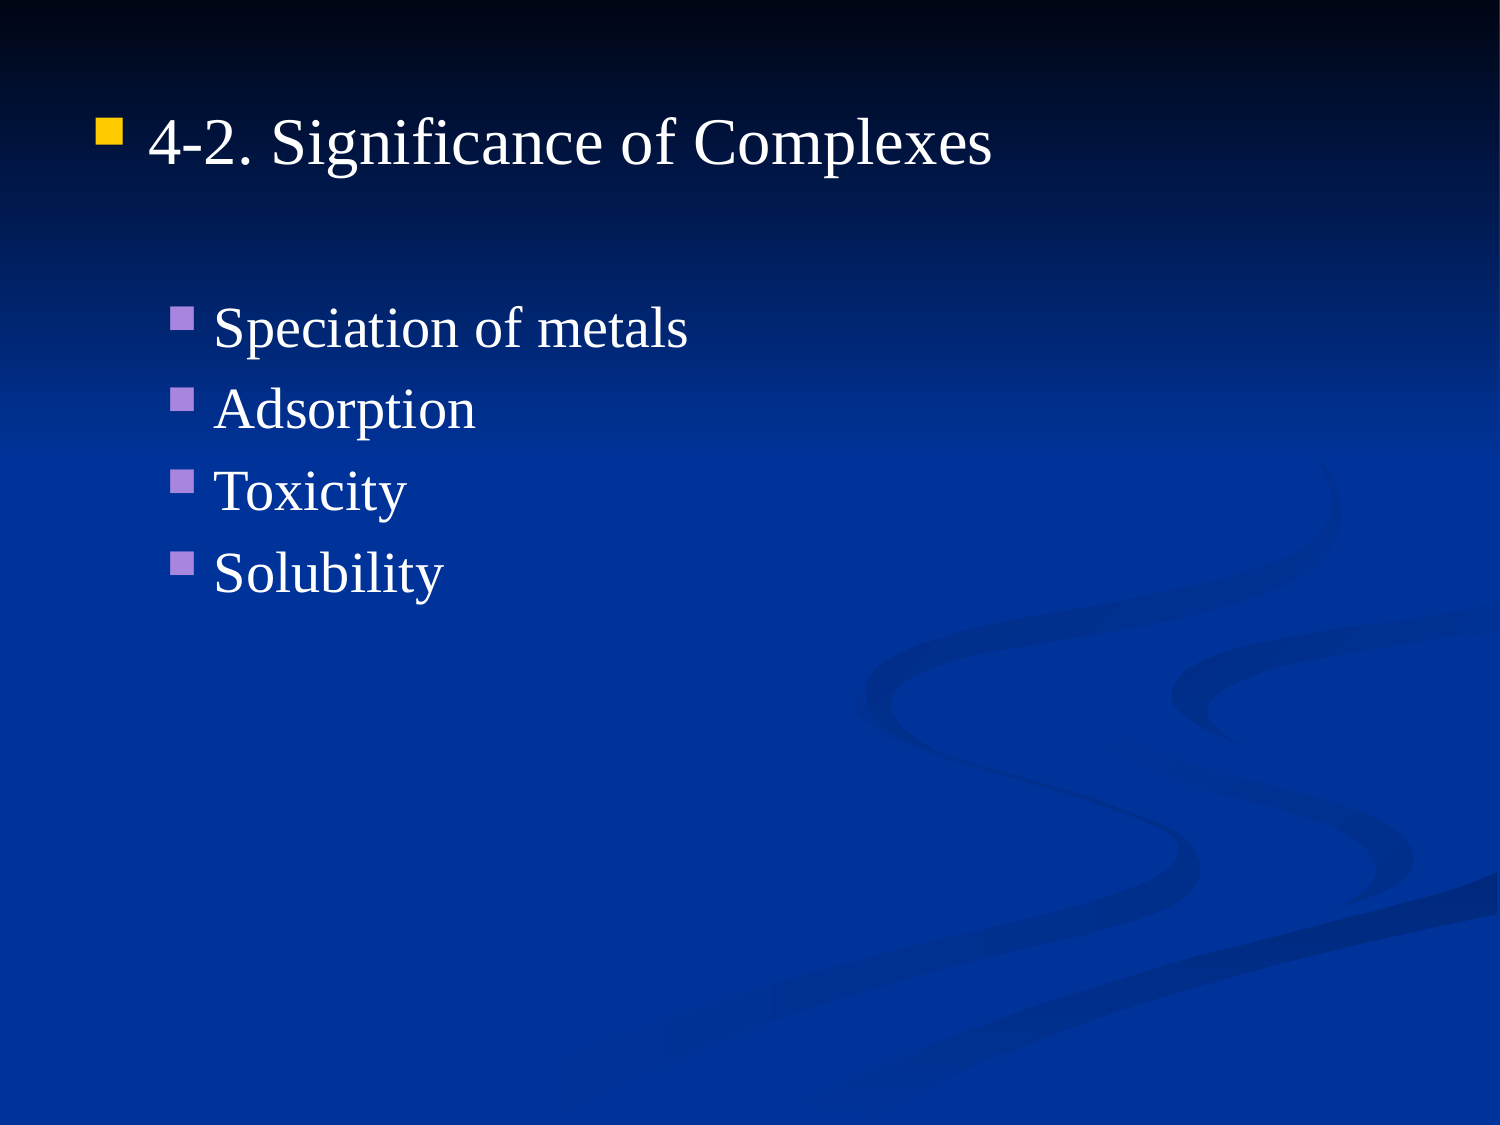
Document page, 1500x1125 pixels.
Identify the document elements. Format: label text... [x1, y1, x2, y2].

list 4-2. Significance of Complexes Speciation of metals Adsorption Toxicity Solubility [76, 89, 1428, 1036]
